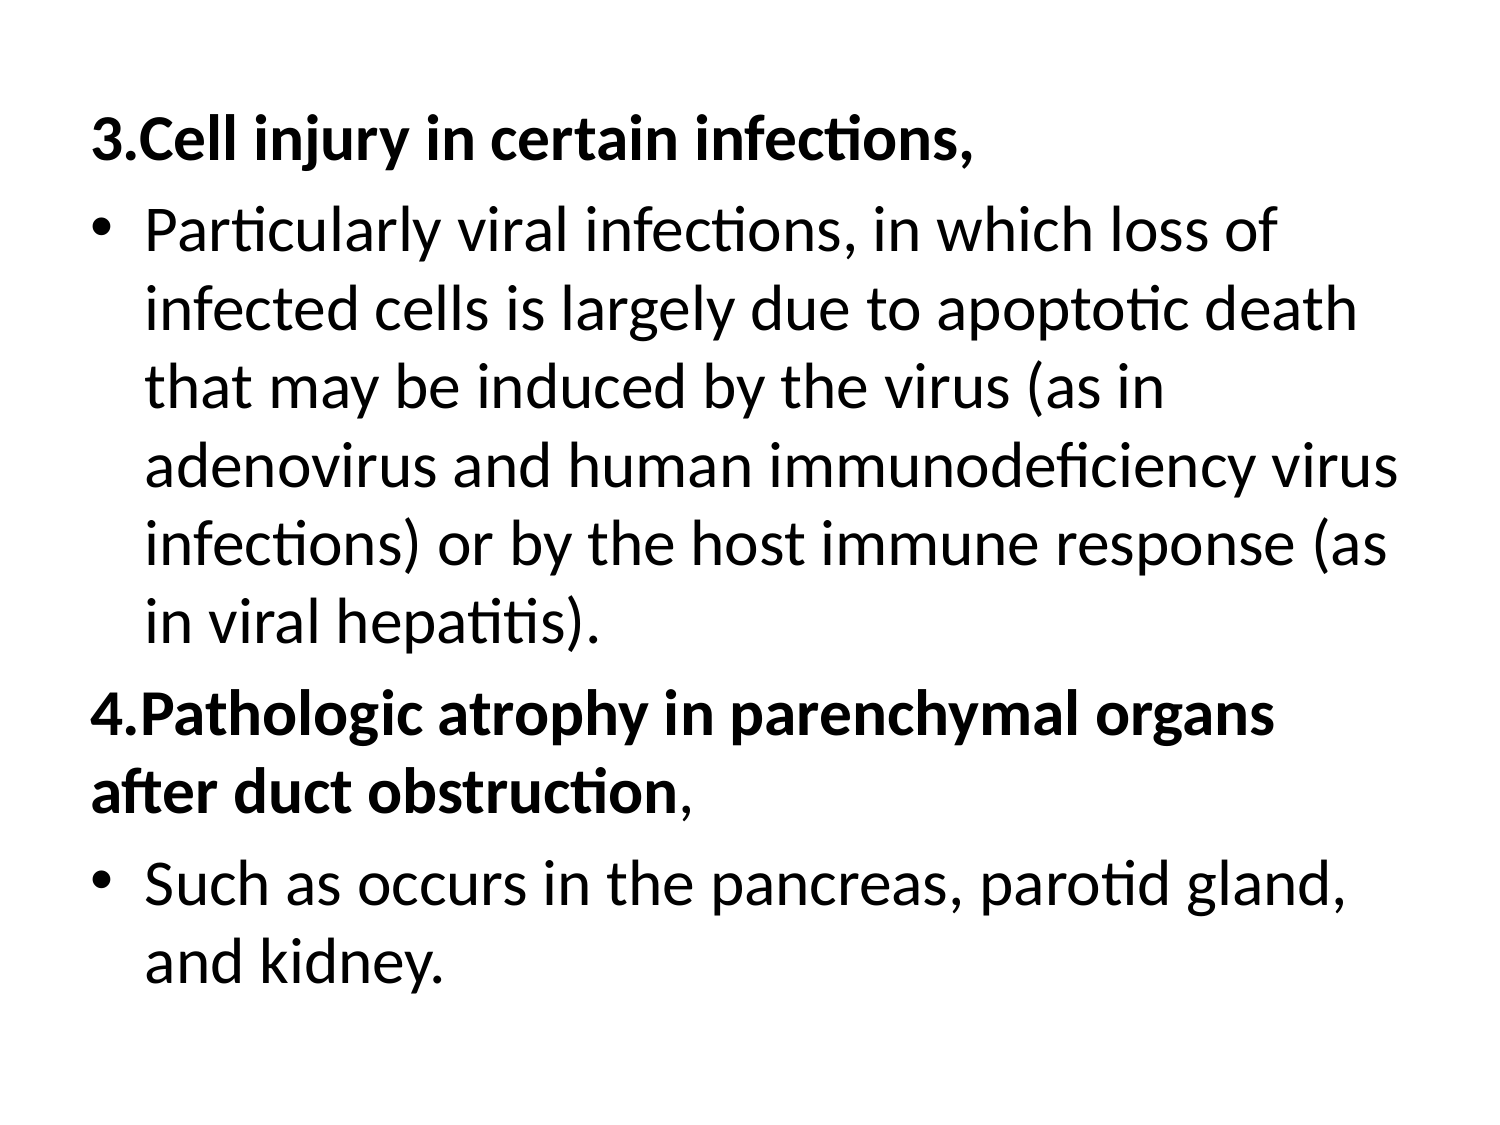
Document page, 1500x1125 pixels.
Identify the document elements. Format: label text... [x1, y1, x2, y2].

list 3.Cell injury in certain infections, Particularly viral infections, in which loss of infected cells is largely due to apoptotic death that may be induced by the virus (as in adenovirus and human immunodeficiency virus infections) or by the host immune response (as in viral hepatitis). 4.Pathologic atrophy in parenchymal organs after duct obstruction, Such as occurs in the pancreas, parotid gland, and kidney. [75, 87, 1425, 1005]
